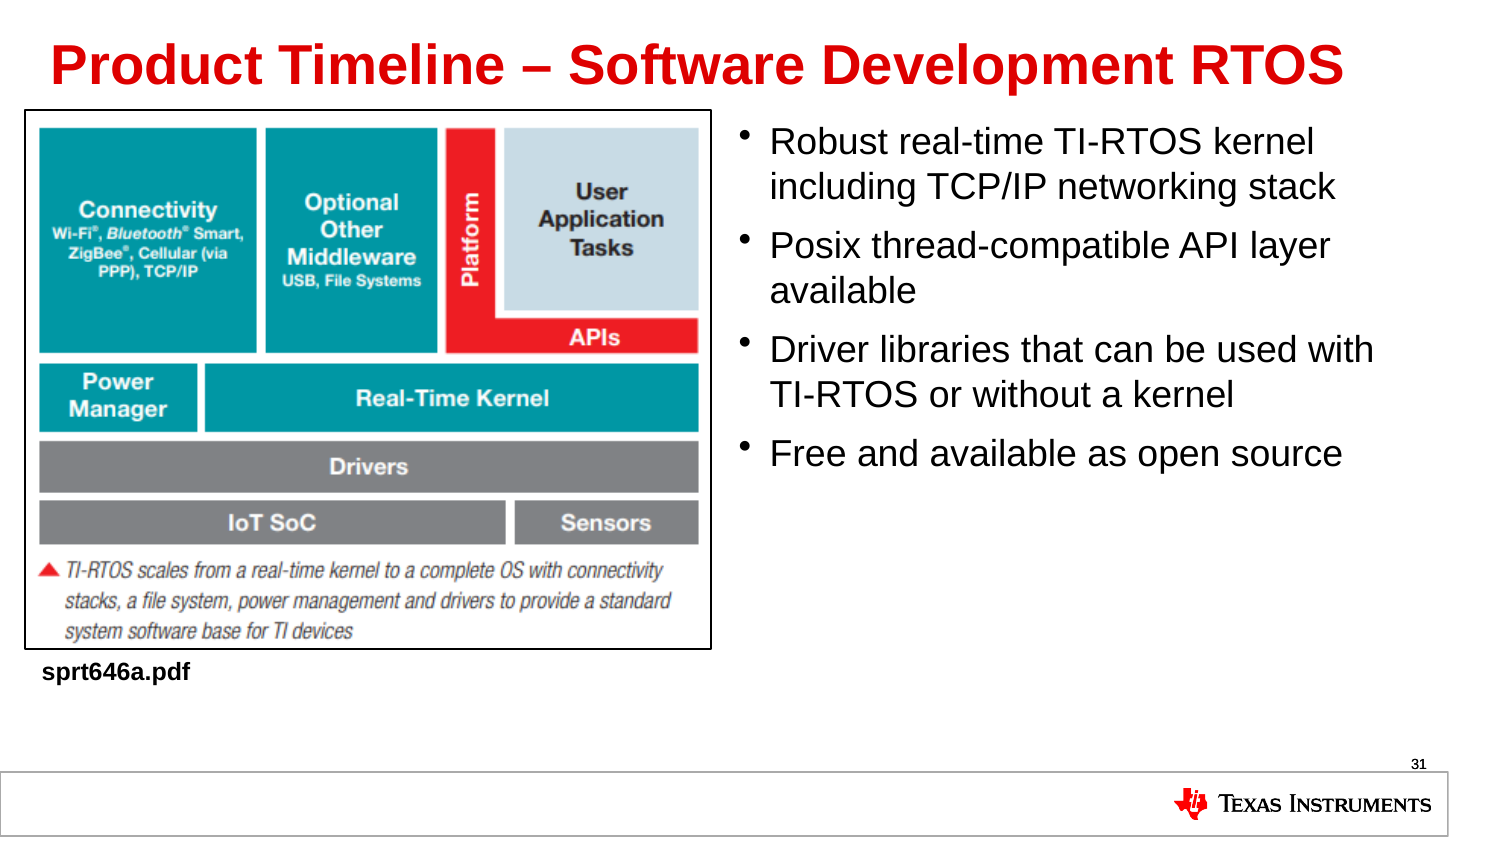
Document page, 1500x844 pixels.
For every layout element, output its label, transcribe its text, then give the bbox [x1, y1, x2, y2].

title Product Timeline – Software Development RTOS [37, 17, 1426, 119]
list Robust real-time TI-RTOS kernel including TCP/IP networking stack Posix thread-compatible API layer available Driver libraries that can be used with TI-RTOS or without a kernel Free and available as open source [725, 110, 1440, 603]
text_box 31 [1089, 748, 1440, 774]
text_box sprt646a.pdf [26, 655, 206, 693]
picture [25, 110, 711, 648]
picture [1174, 788, 1431, 820]
